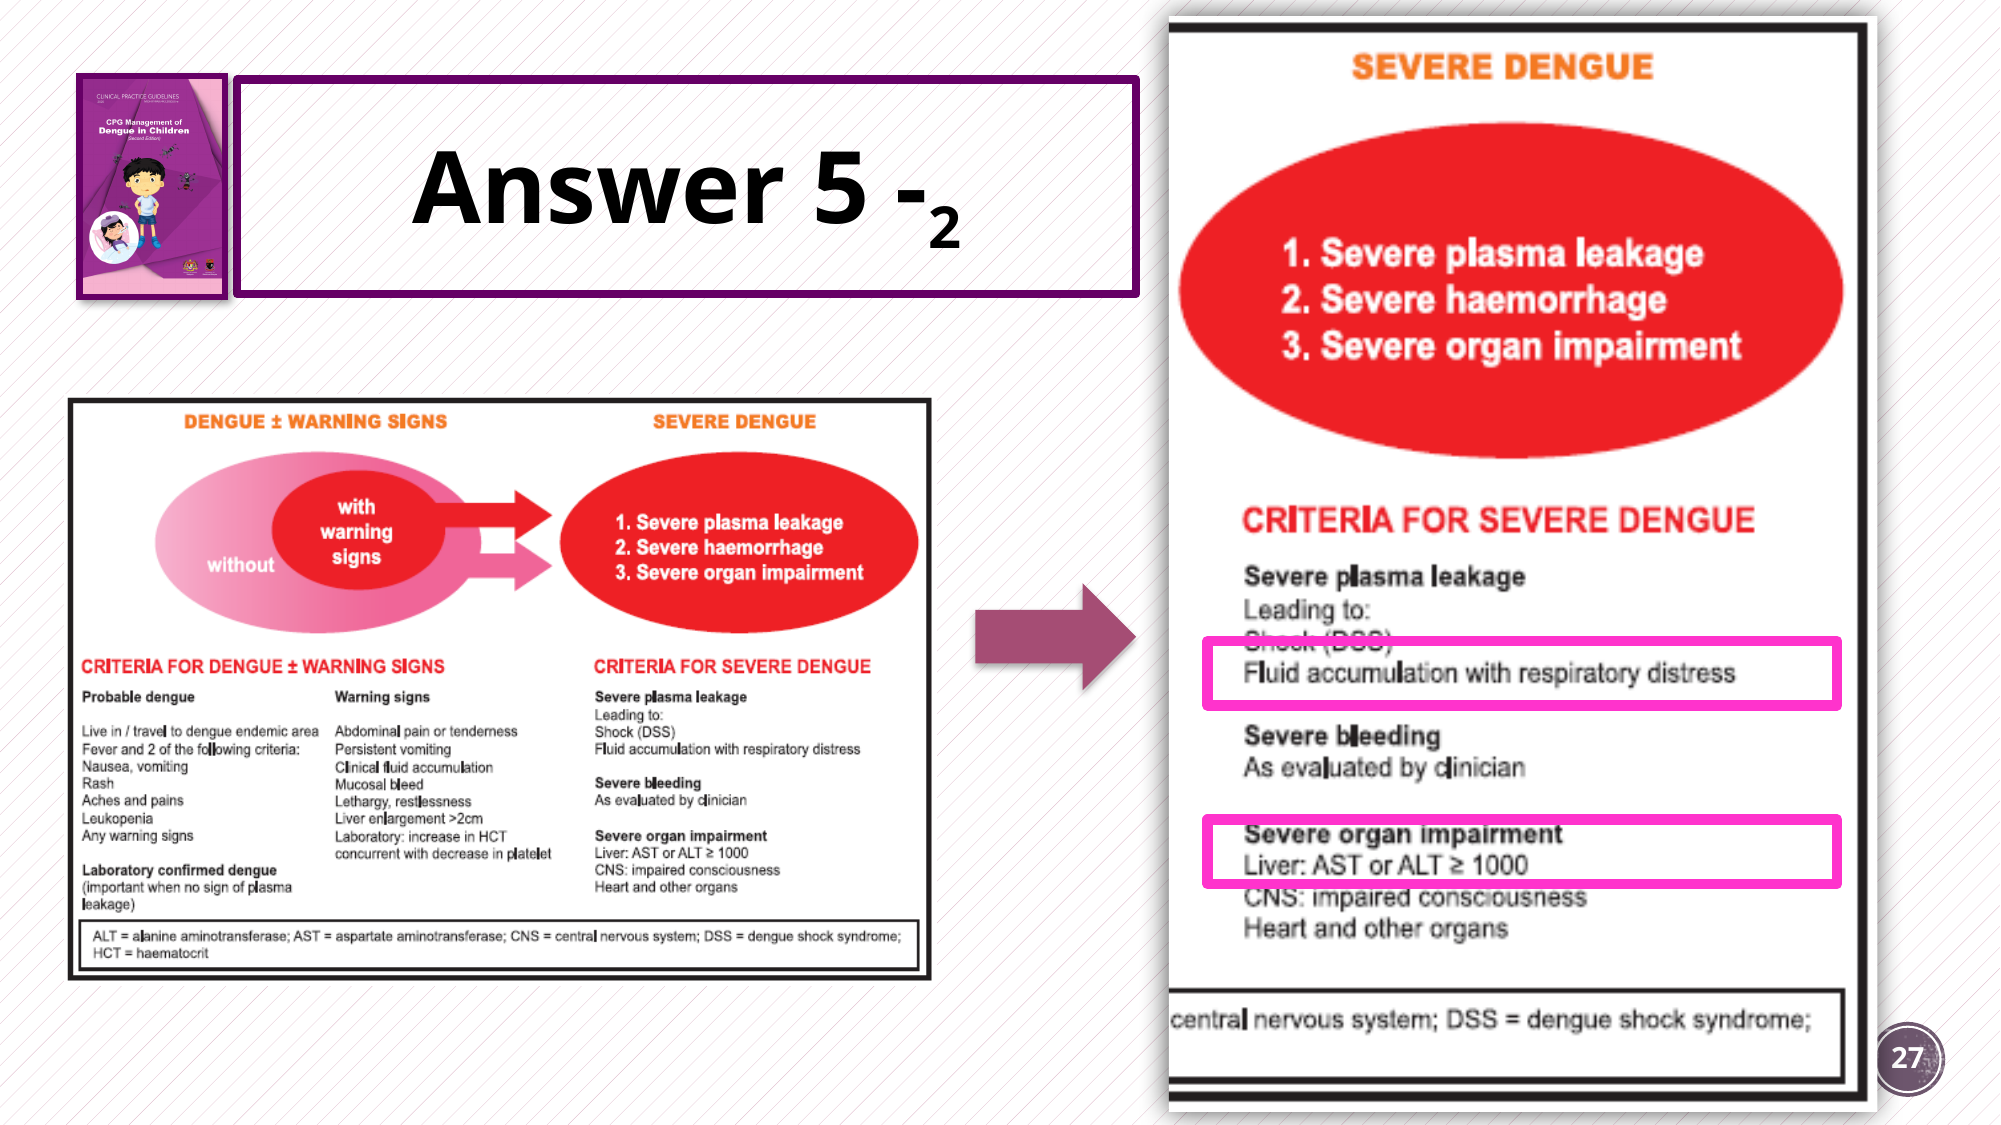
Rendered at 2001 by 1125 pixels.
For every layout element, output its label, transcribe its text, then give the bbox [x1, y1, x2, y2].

picture [64, 394, 937, 986]
picture [83, 79, 222, 294]
slide_number 27 [1878, 1028, 1961, 1089]
picture [1168, 16, 1878, 1112]
text_box [974, 582, 1137, 692]
title Answer 5 -2 [237, 79, 1137, 294]
